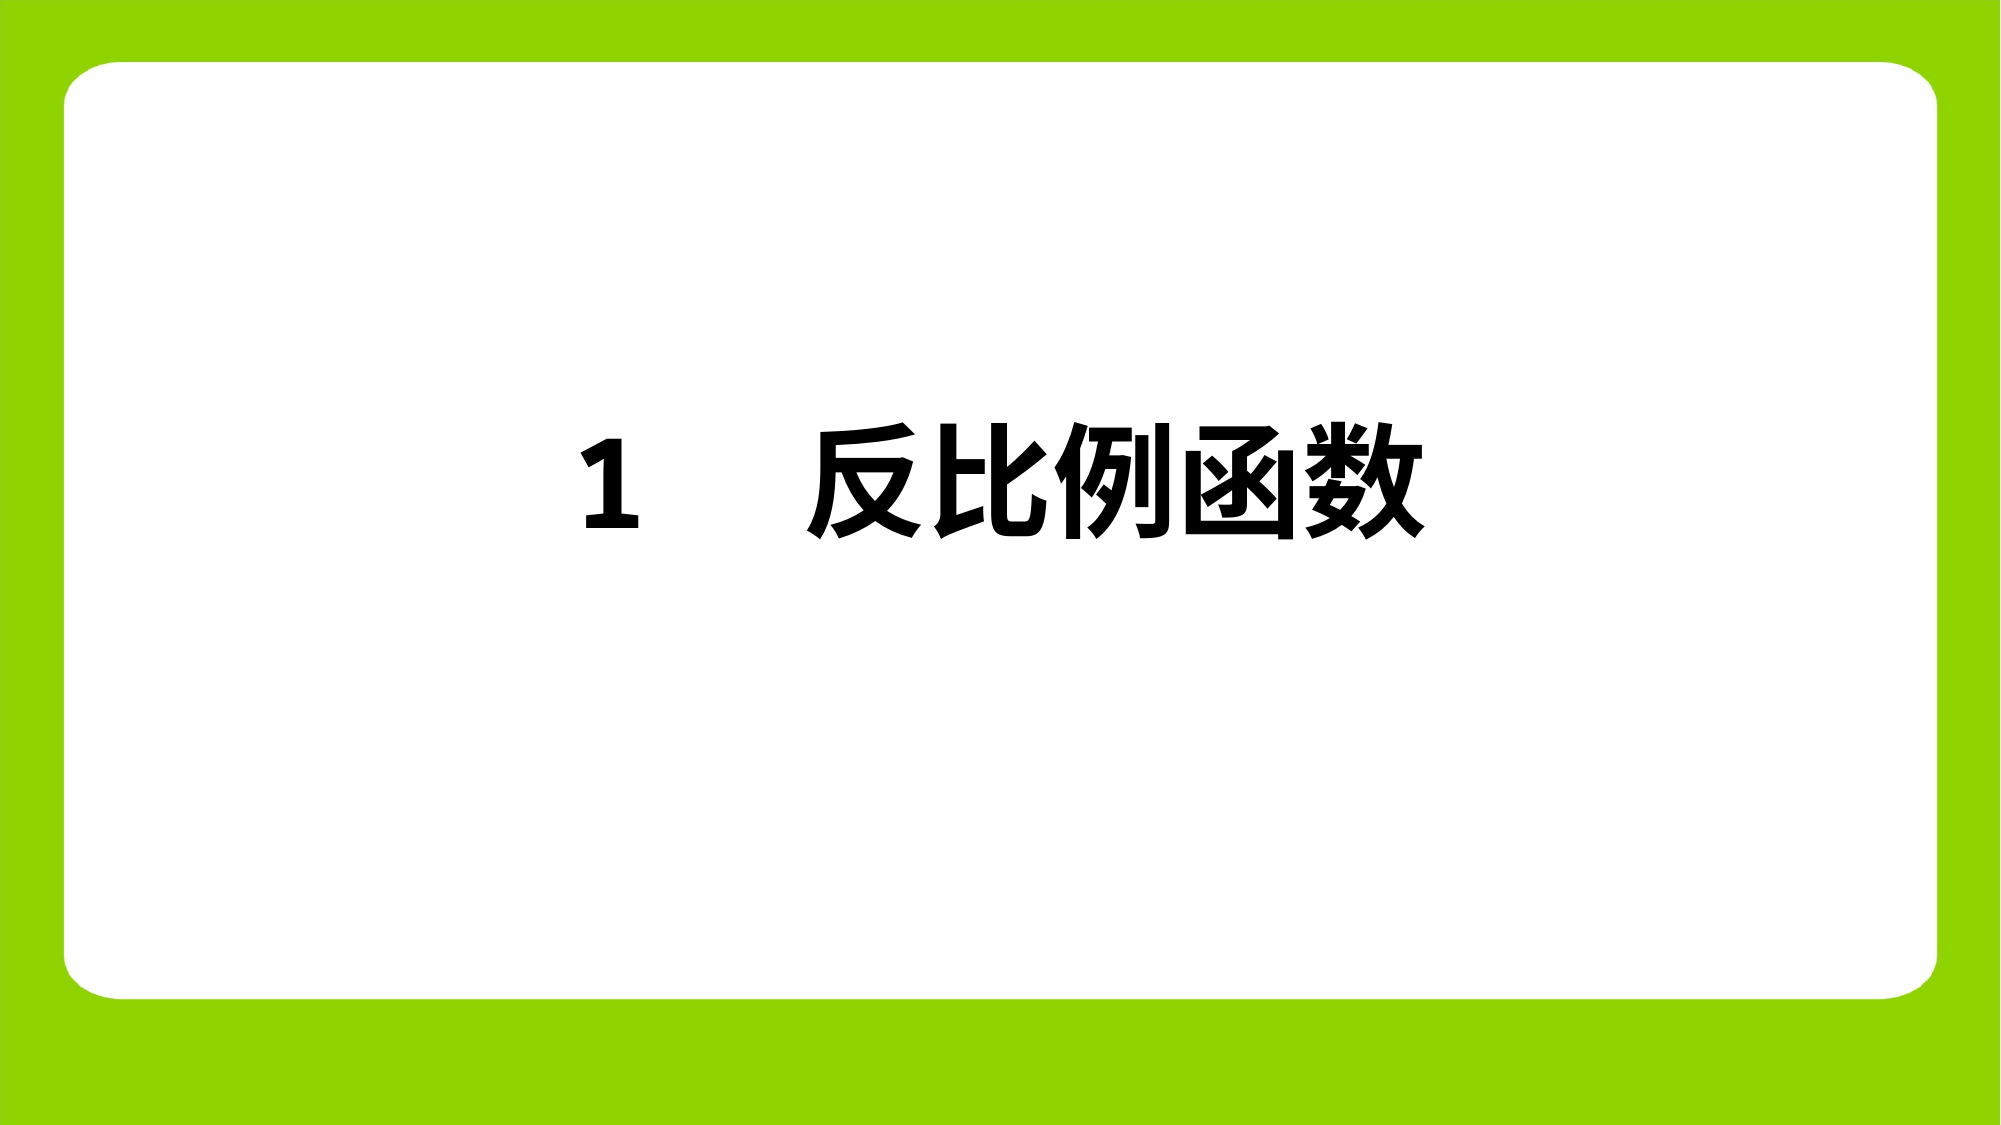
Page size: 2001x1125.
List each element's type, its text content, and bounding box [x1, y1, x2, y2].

picture [0, 0, 2001, 1125]
text_box 1 反比例函数 [499, 395, 1501, 561]
